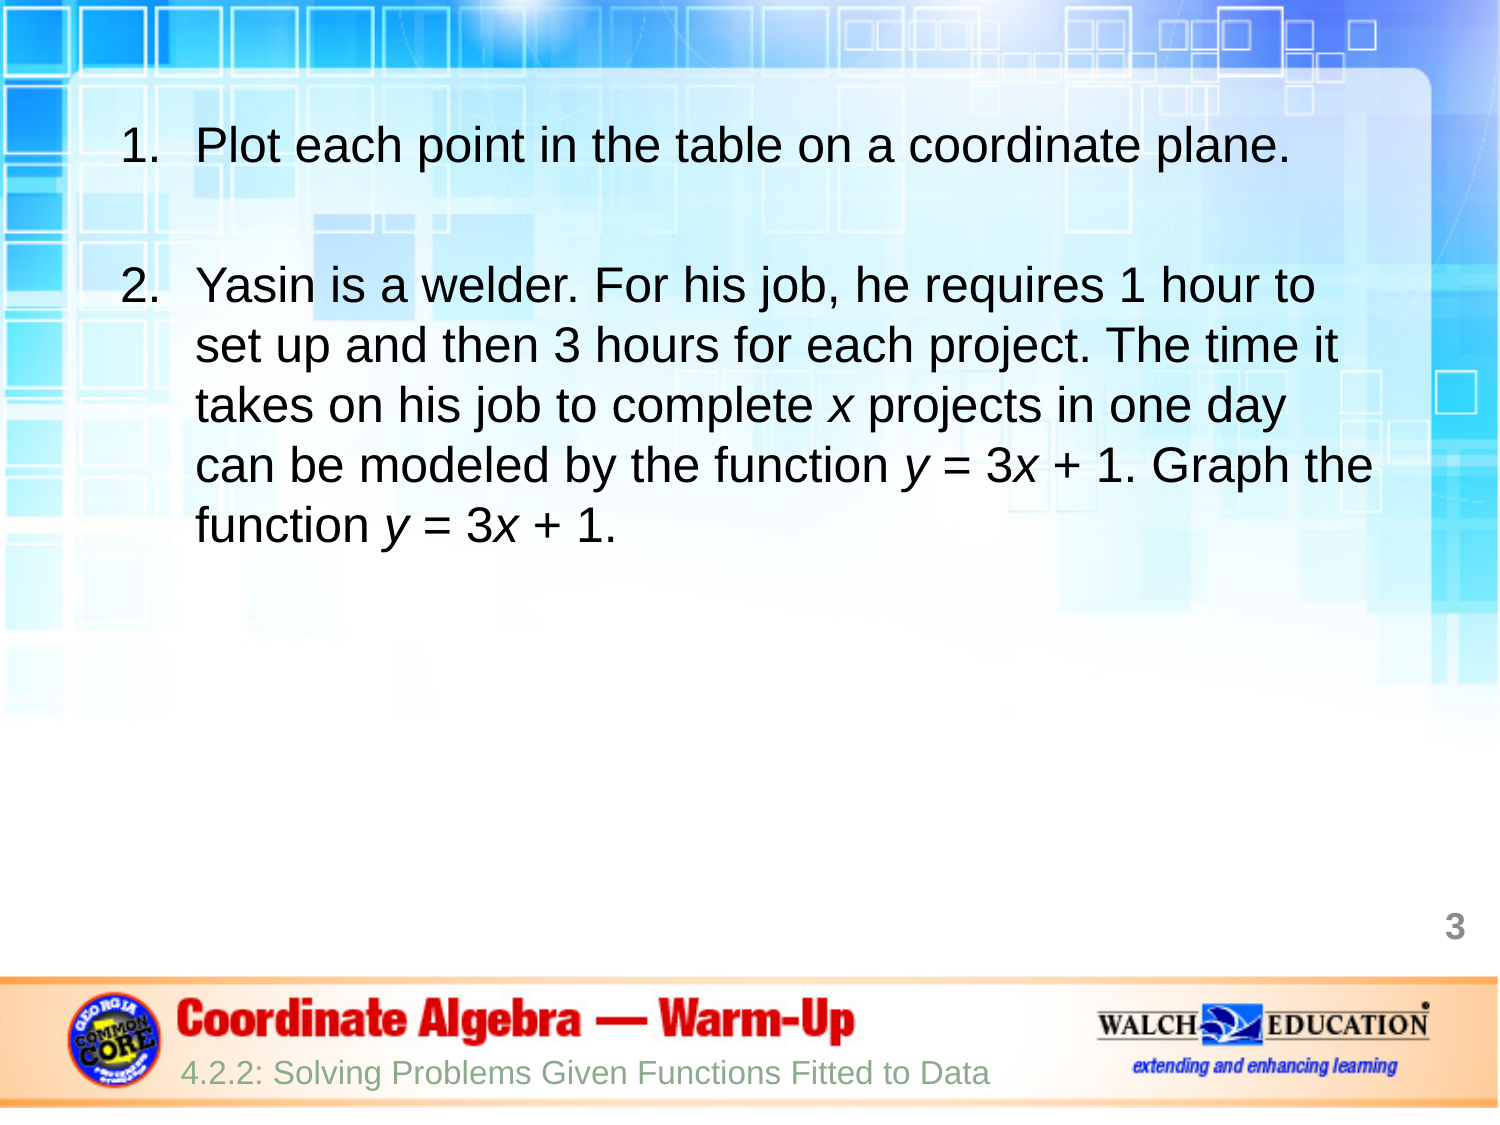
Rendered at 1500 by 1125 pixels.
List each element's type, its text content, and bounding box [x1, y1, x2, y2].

subtitle Plot each point in the table on a coordinate plane. Yasin is a welder. For his job, he requires 1 hour to set up and then 3 hours for each project. The time it takes on his job to complete x projects in one day can be modeled by the function y = 3x + 1. Graph the function y = 3x + 1. [105, 105, 1394, 925]
slide_number 3 [1361, 901, 1481, 949]
picture [0, 0, 1500, 1108]
footer 4.2.2: Solving Problems Given Functions Fitted to Data [165, 1048, 1064, 1094]
